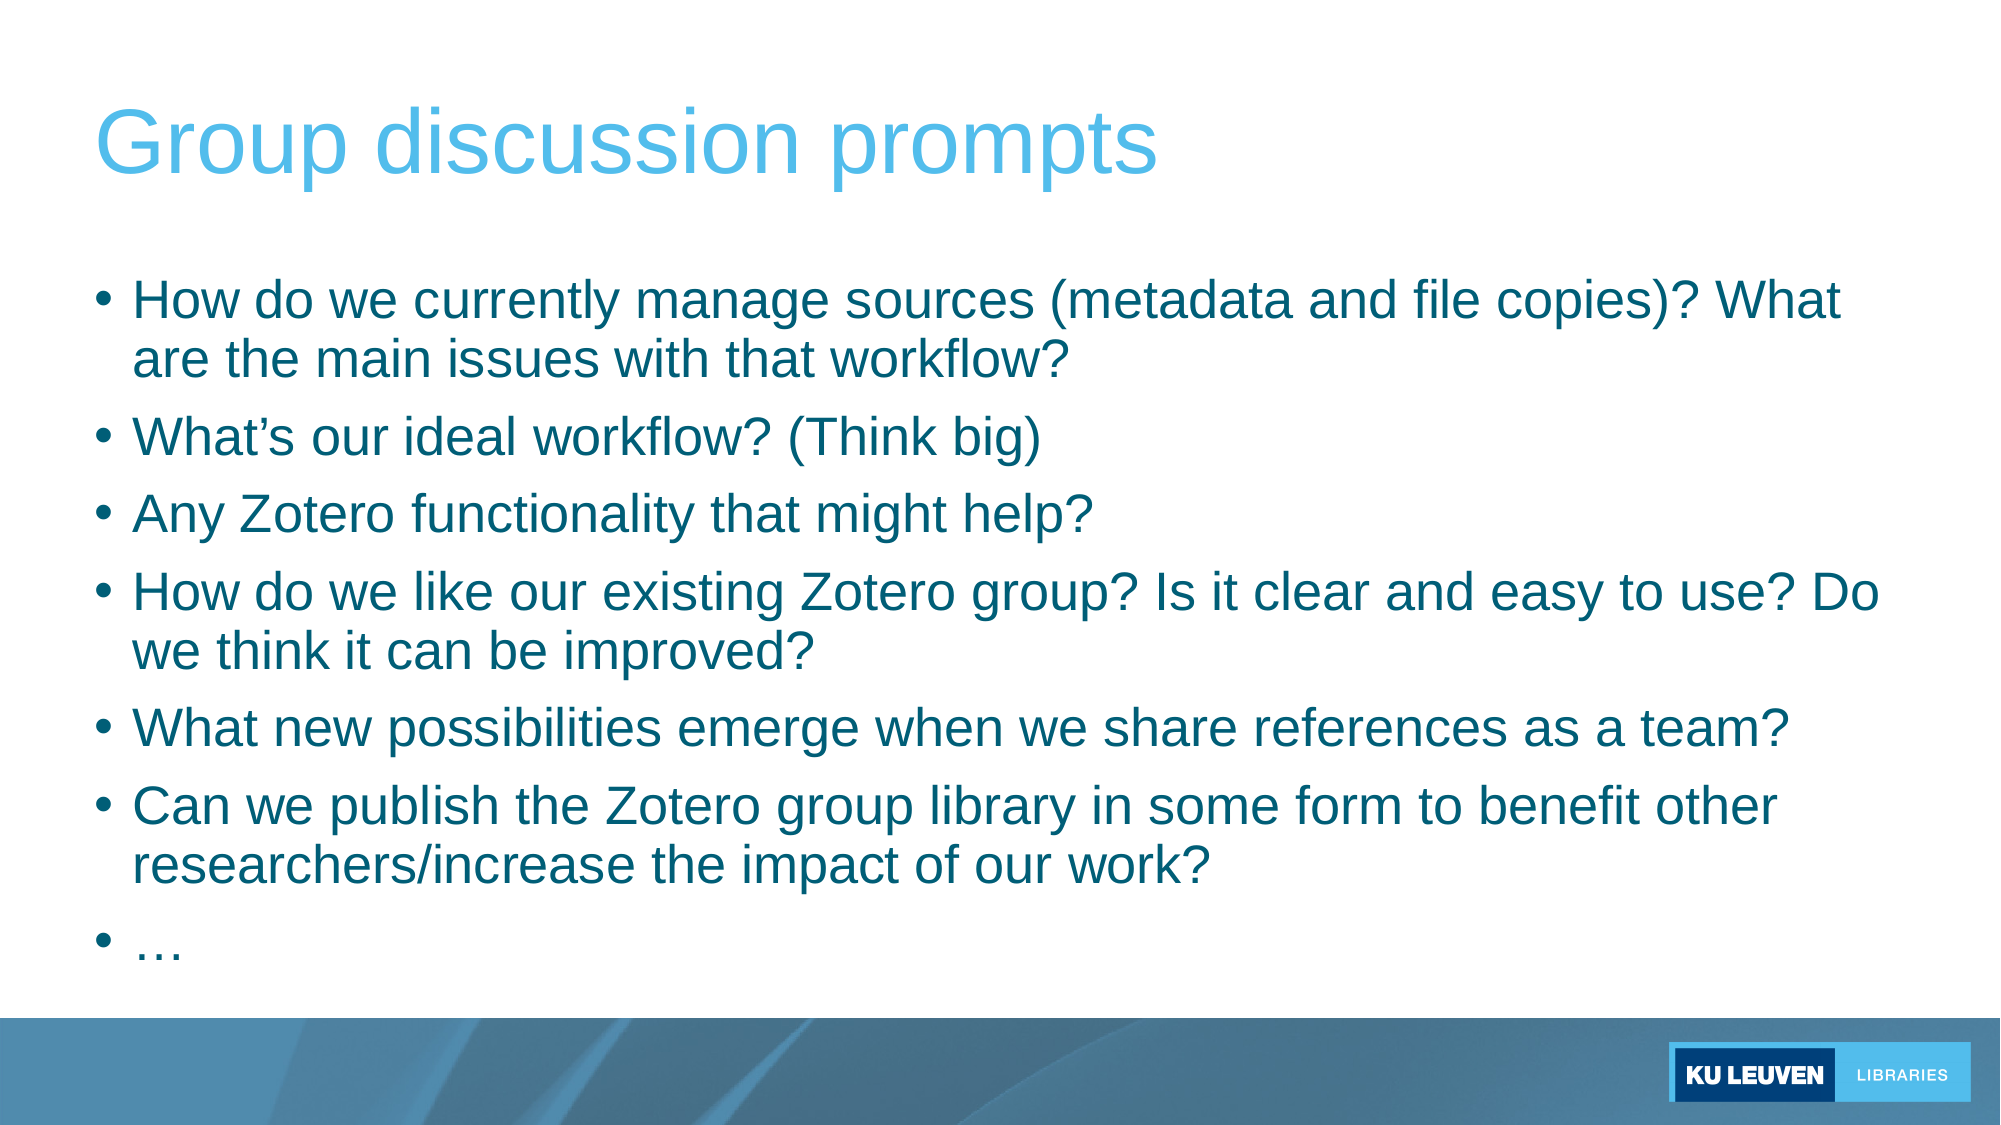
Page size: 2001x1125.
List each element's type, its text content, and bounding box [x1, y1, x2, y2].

title Group discussion prompts [94, 94, 1906, 272]
picture [0, 1018, 2000, 1125]
list How do we currently manage sources (metadata and file copies)? What are the main issues with that workflow? What’s our ideal workflow? (Think big) Any Zotero functionality that might help? How do we like our existing Zotero group? Is it clear and easy to use? Do we think it can be improved? What new possibilities emerge when we share references as a team? Can we publish the Zotero group library in some form to benefit other researchers/increase the impact of our work? … [94, 272, 1906, 982]
